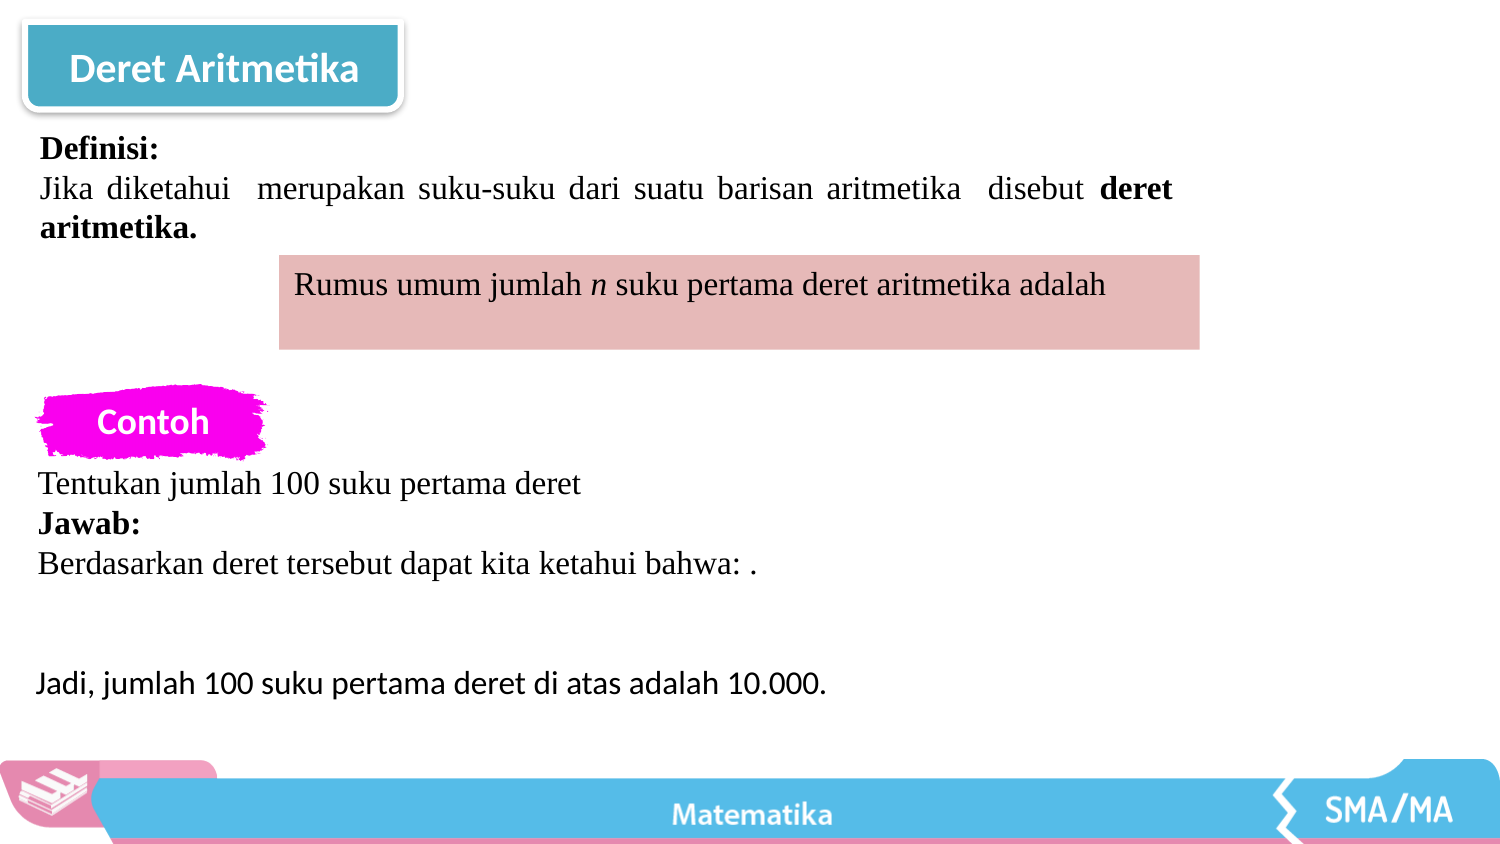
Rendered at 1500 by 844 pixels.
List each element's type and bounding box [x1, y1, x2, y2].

text_box [24, 21, 402, 110]
text_box [34, 384, 270, 452]
picture [0, 759, 1500, 844]
text_box [5, 453, 1500, 786]
